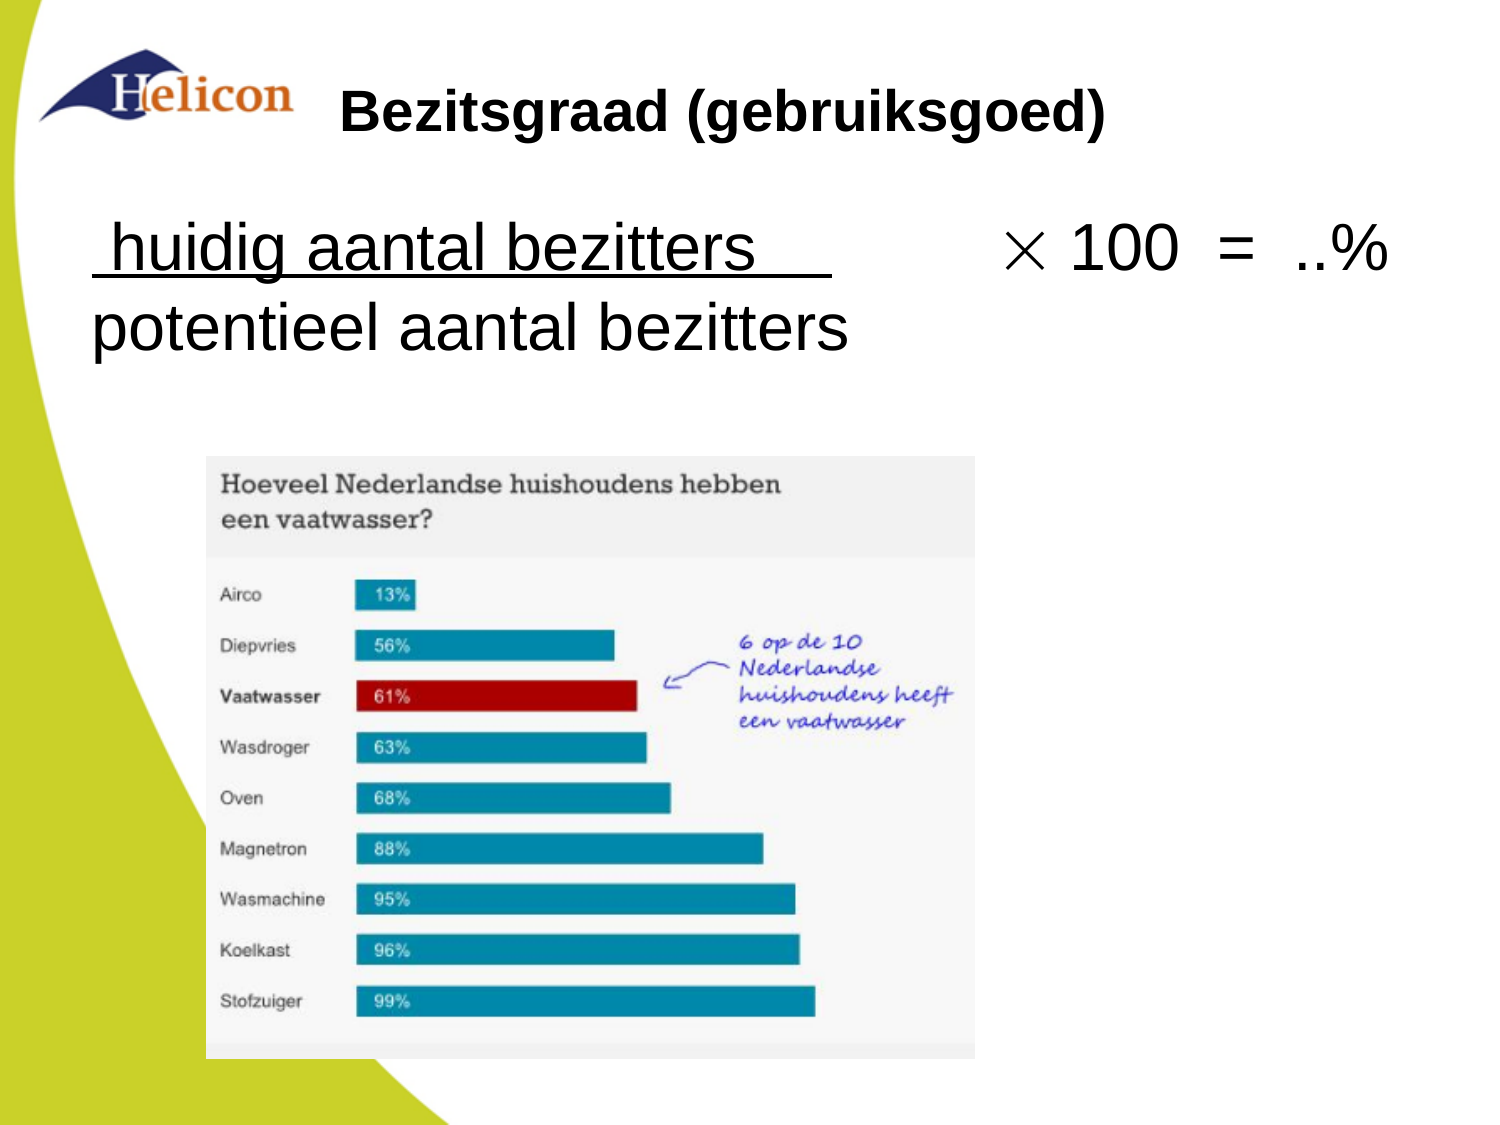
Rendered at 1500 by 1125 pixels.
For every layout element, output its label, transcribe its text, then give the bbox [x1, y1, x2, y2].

picture [0, 0, 1500, 1125]
title Bezitsgraad (gebruiksgoed) [324, 54, 1415, 161]
list huidig aantal bezitters  100 = ..% potentieel aantal bezitters [76, 196, 1425, 1005]
